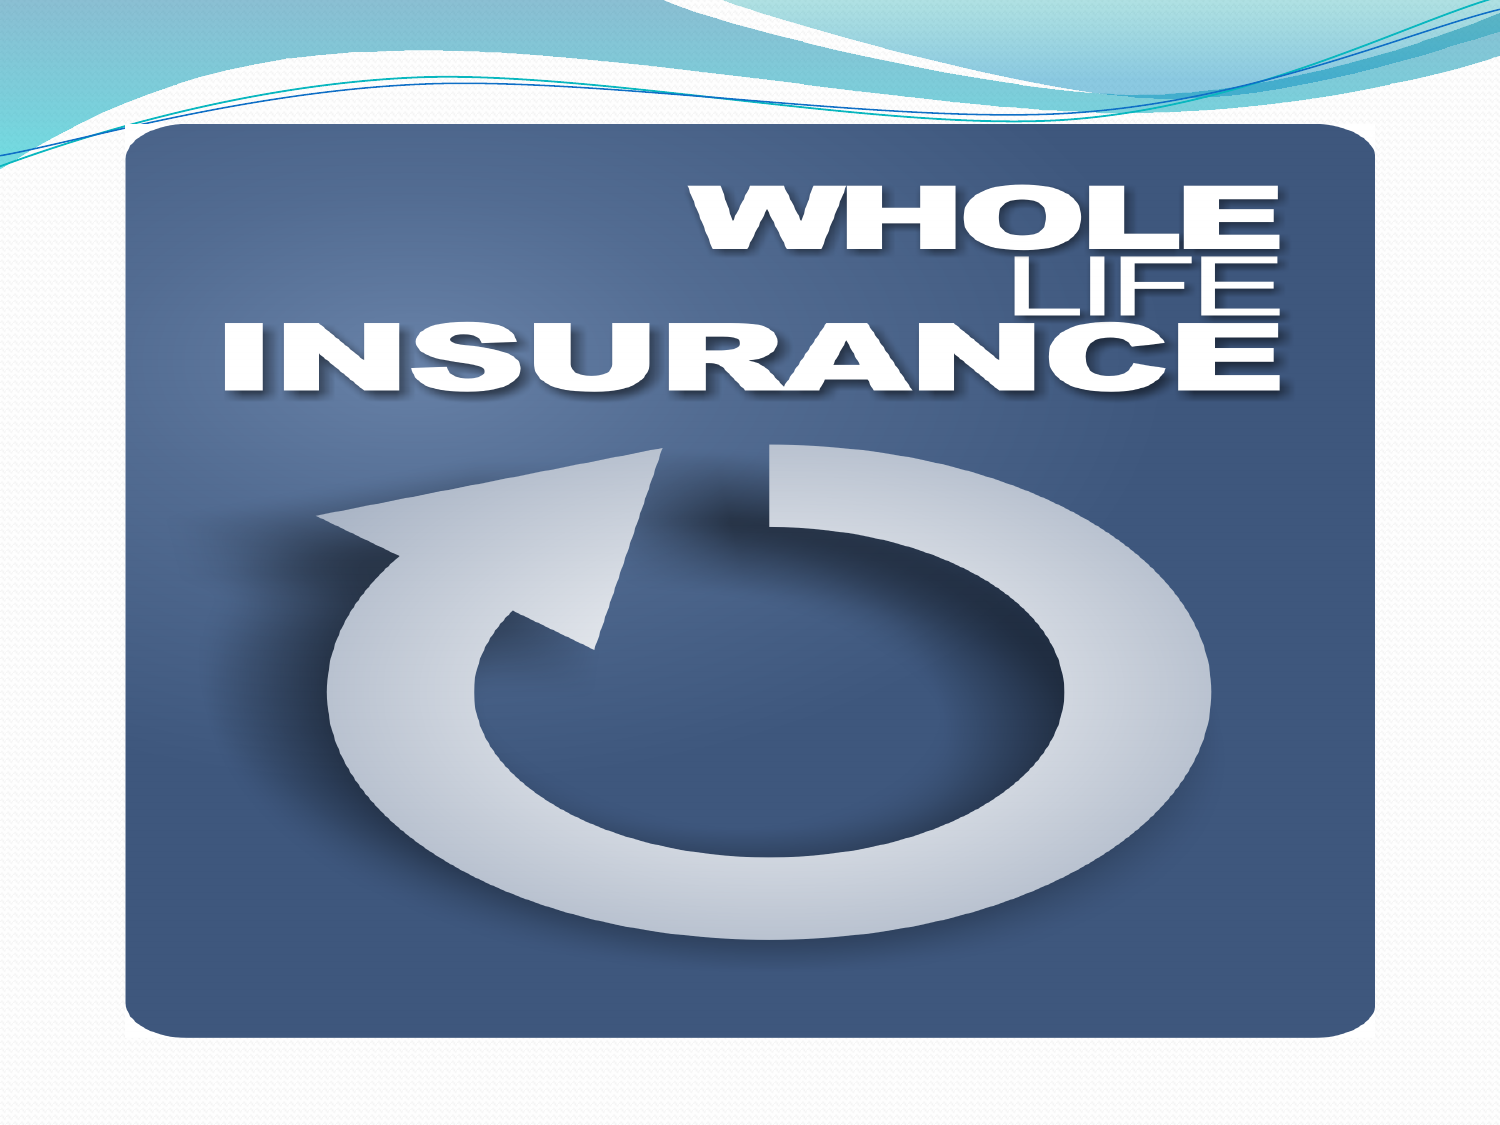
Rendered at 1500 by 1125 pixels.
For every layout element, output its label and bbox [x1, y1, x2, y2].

list [124, 124, 1376, 1038]
